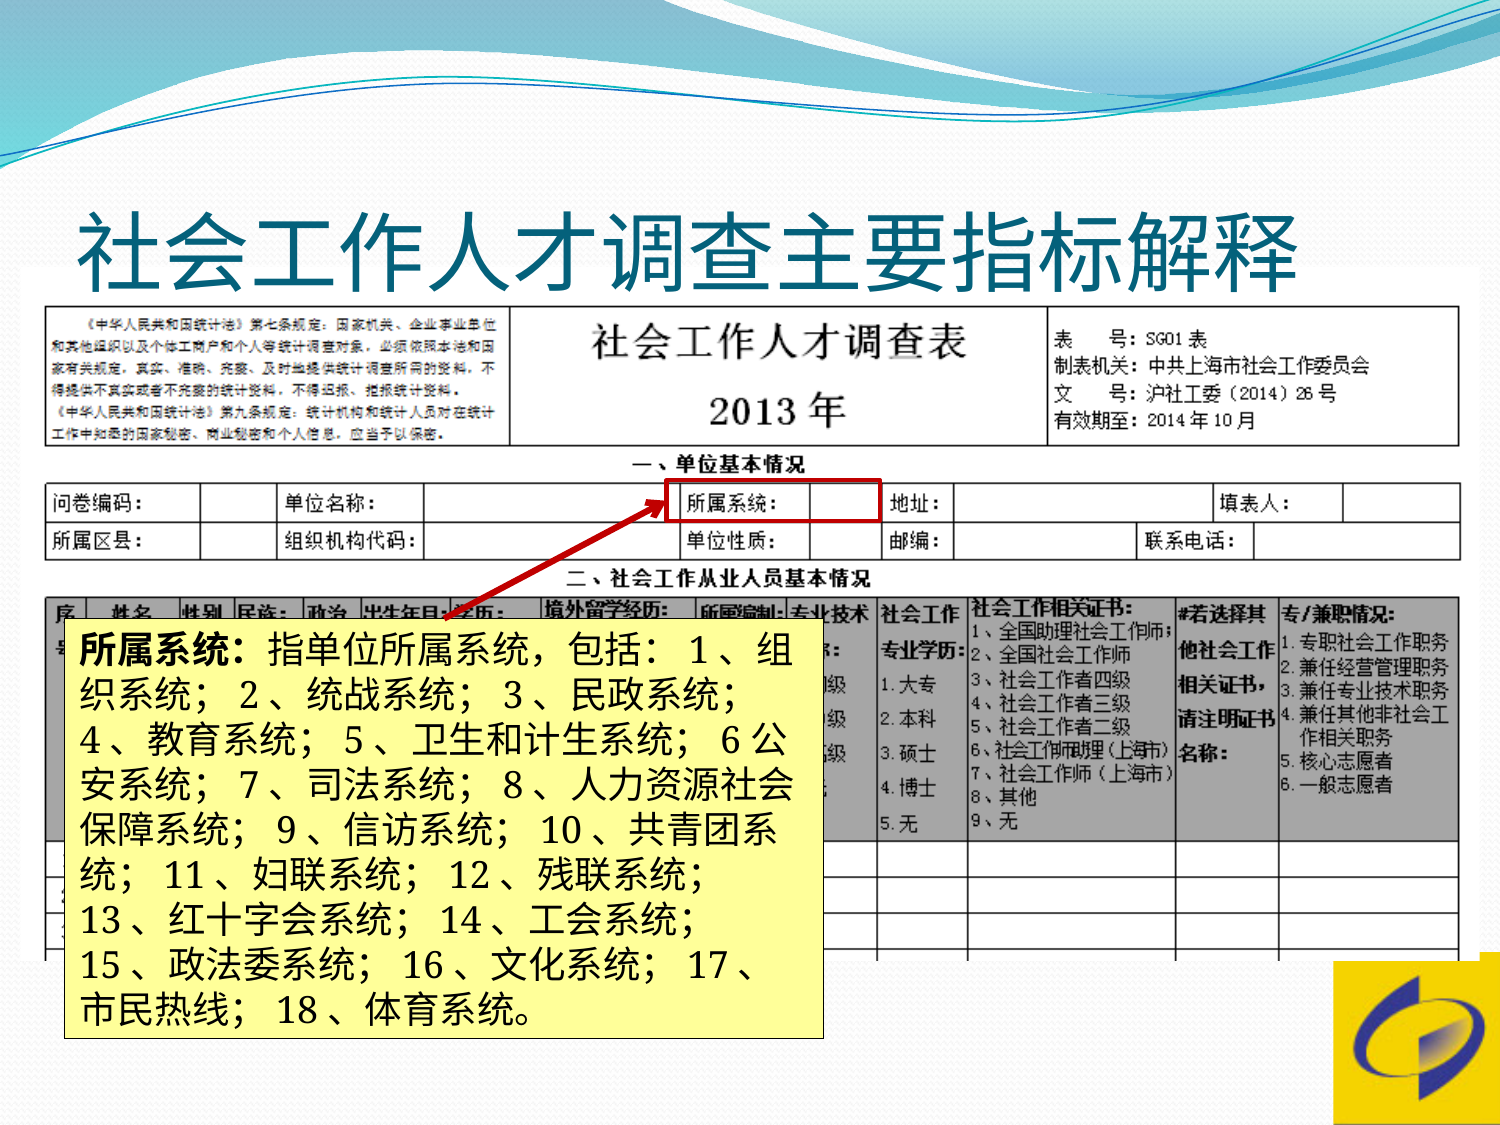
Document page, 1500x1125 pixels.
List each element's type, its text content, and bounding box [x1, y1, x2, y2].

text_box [443, 500, 667, 619]
picture [623, 266, 632, 274]
picture [995, 274, 1023, 282]
picture [189, 266, 223, 281]
picture [713, 266, 748, 273]
picture [1333, 952, 1500, 1125]
picture [1153, 272, 1160, 285]
picture [891, 266, 919, 276]
text_box 所属系统：指单位所属系统，包括：1、组织系统；2、统战系统；3、民政系统；4、教育系统；5、卫生和计生系统；6公安系统；7、司法系统；8、人力资源社会保障系统；9、信访系统；10、共青团系统；11、妇联系统；12、残联系统；13、红十字会系统；14、工会系统；15、政法委系统；16、文化系统；17、市民热线；18、体育系统。 [64, 972, 824, 1039]
picture [650, 266, 663, 272]
title 社会工作人才调查主要指标解释 [75, 115, 1425, 266]
picture [19, 266, 1480, 961]
